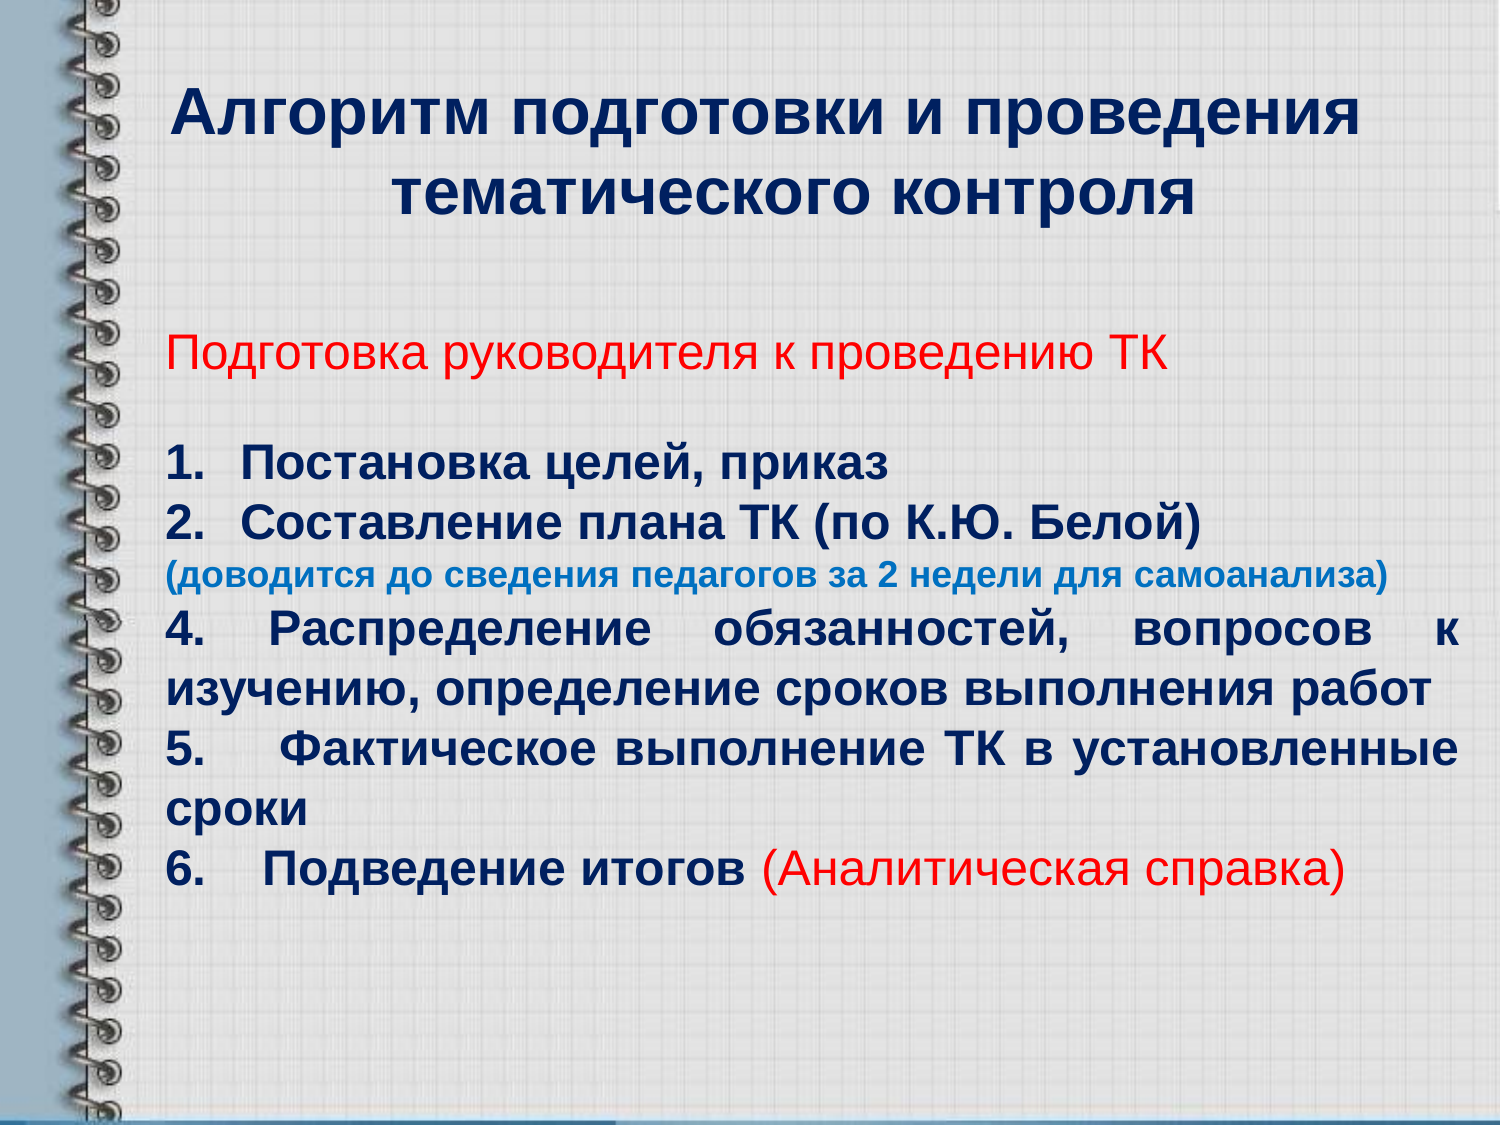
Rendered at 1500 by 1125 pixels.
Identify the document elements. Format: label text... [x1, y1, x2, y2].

list Подготовка руководителя к проведению ТК Постановка целей, приказ Составление плана ТК (по К.Ю. Белой) (доводится до сведения педагогов за 2 недели для самоанализа) 4. Распределение обязанностей, вопросов к изучению, определение сроков выполнения работ 5. Фактическое выполнение ТК в установленные сроки 6. Подведение итогов (Аналитическая справка) [149, 312, 1476, 1125]
picture [0, 0, 1500, 1125]
title Алгоритм подготовки и проведения тематического контроля [81, 62, 1500, 233]
